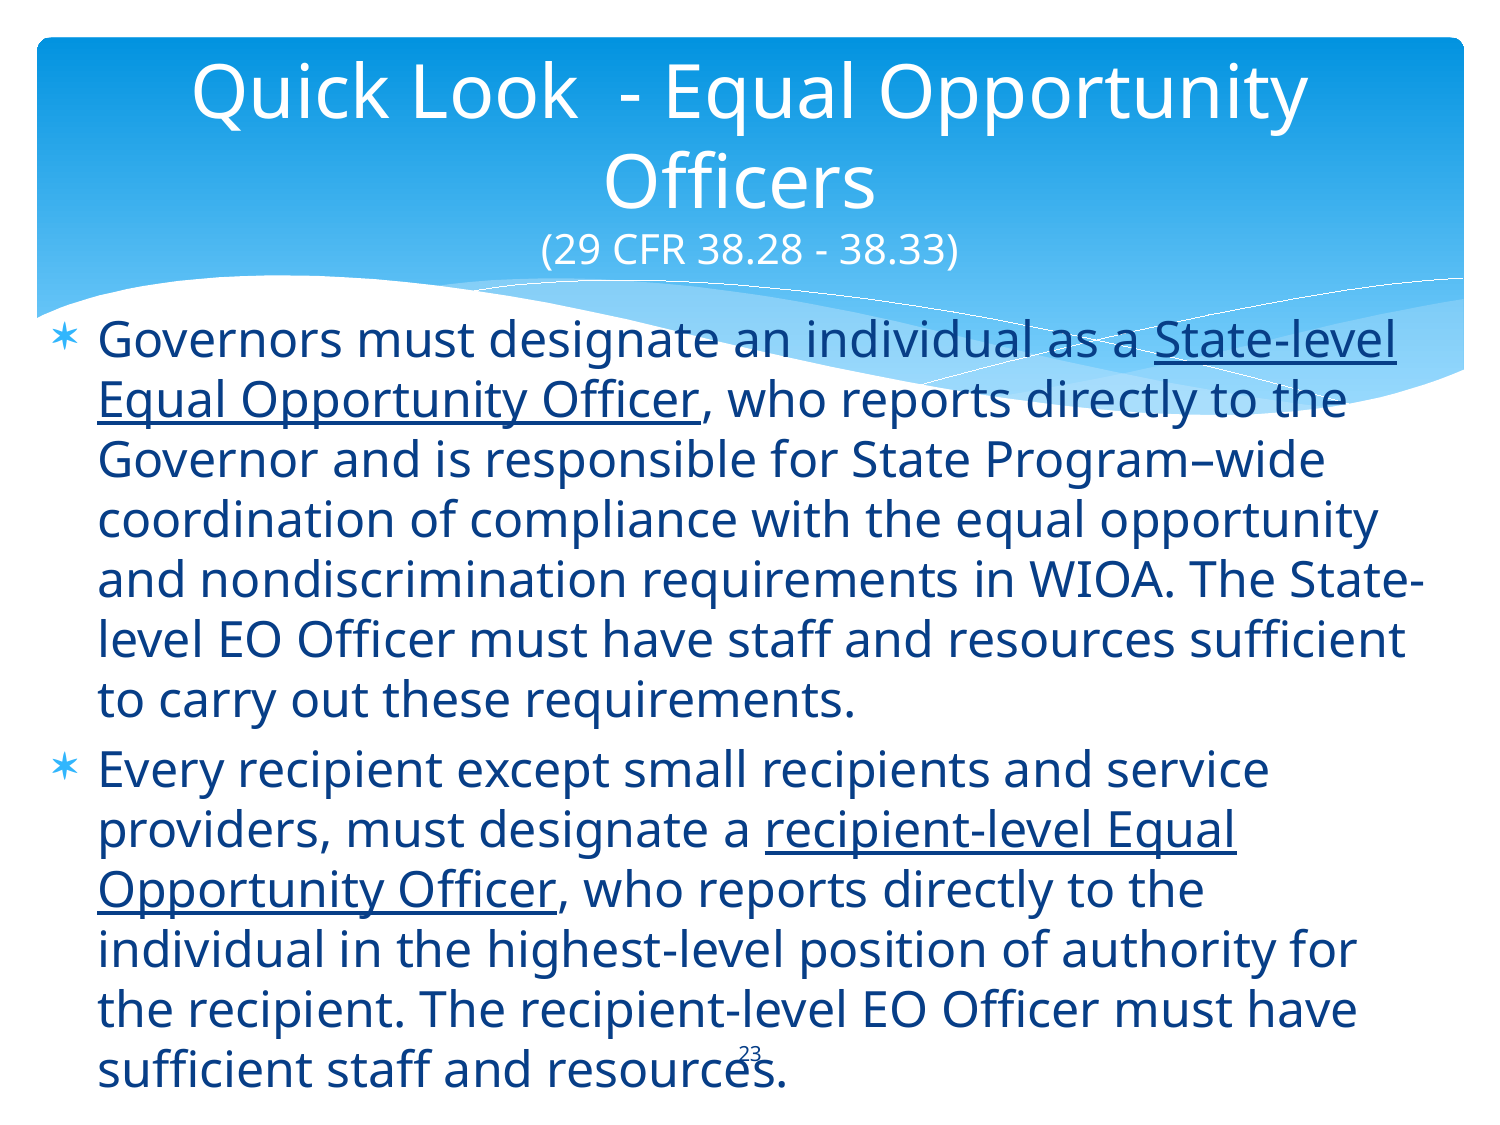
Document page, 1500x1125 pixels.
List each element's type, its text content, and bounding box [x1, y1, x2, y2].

title Quick Look - Equal Opportunity Officers (29 CFR 38.28 - 38.33) [75, 55, 1425, 261]
slide_number 23 [654, 1025, 846, 1086]
list Governors must designate an individual as a State-level Equal Opportunity Officer, who reports directly to the Governor and is responsible for State Program–wide coordination of compliance with the equal opportunity and nondiscrimination requirements in WIOA. The State-level EO Officer must have staff and resources sufficient to carry out these requirements. Every recipient except small recipients and service providers, must designate a recipient-level Equal Opportunity Officer, who reports directly to the individual in the highest-level position of authority for the recipient. The recipient-level EO Officer must have sufficient staff and resources. [37, 299, 1463, 1050]
